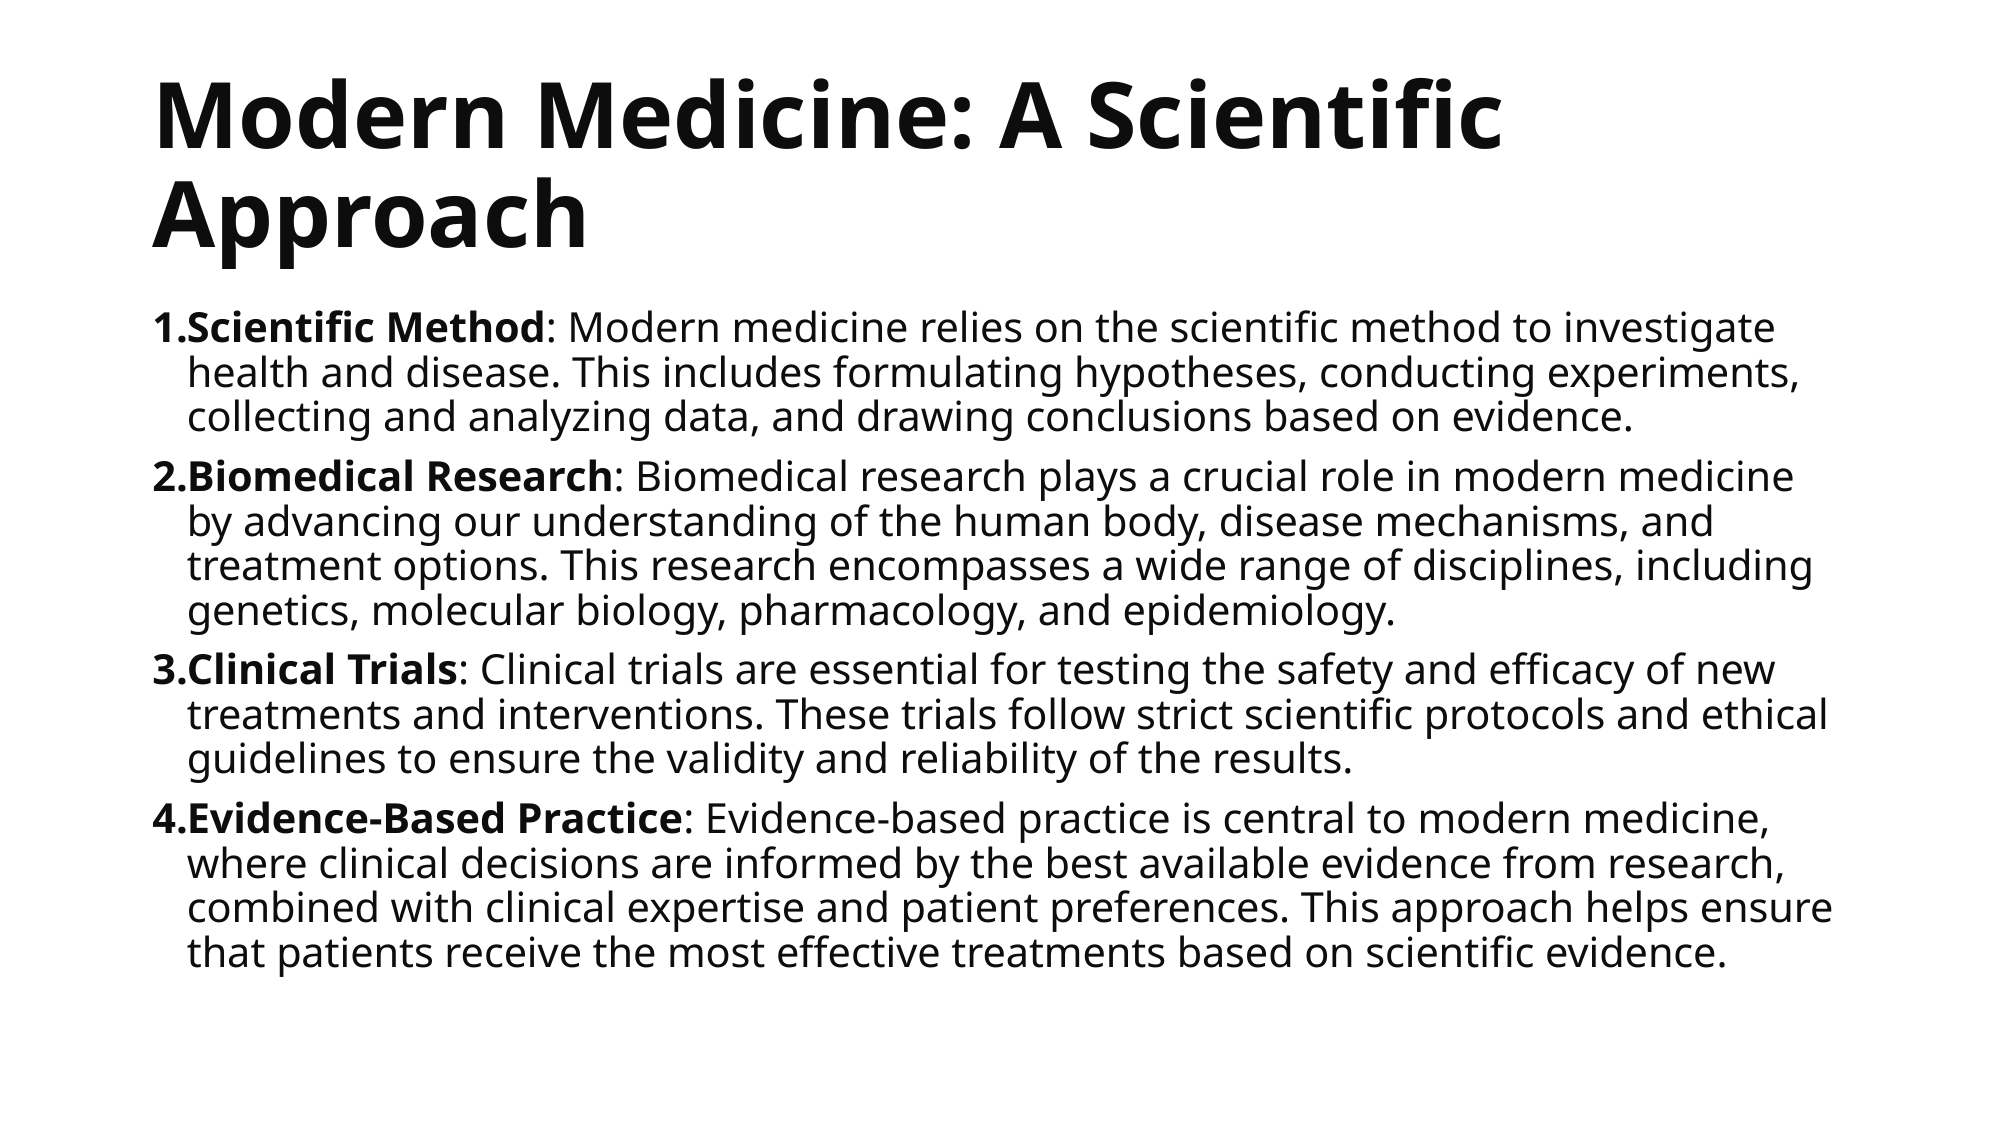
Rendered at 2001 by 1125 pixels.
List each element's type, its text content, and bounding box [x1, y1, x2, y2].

list Scientific Method: Modern medicine relies on the scientific method to investigate health and disease. This includes formulating hypotheses, conducting experiments, collecting and analyzing data, and drawing conclusions based on evidence. Biomedical Research: Biomedical research plays a crucial role in modern medicine by advancing our understanding of the human body, disease mechanisms, and treatment options. This research encompasses a wide range of disciplines, including genetics, molecular biology, pharmacology, and epidemiology. Clinical Trials: Clinical trials are essential for testing the safety and efficacy of new treatments and interventions. These trials follow strict scientific protocols and ethical guidelines to ensure the validity and reliability of the results. Evidence-Based Practice: Evidence-based practice is central to modern medicine, where clinical decisions are informed by the best available evidence from research, combined with clinical expertise and patient preferences. This approach helps ensure that patients receive the most effective treatments based on scientific evidence. [137, 299, 1863, 1014]
title Modern Medicine: A Scientific Approach [137, 59, 1863, 278]
